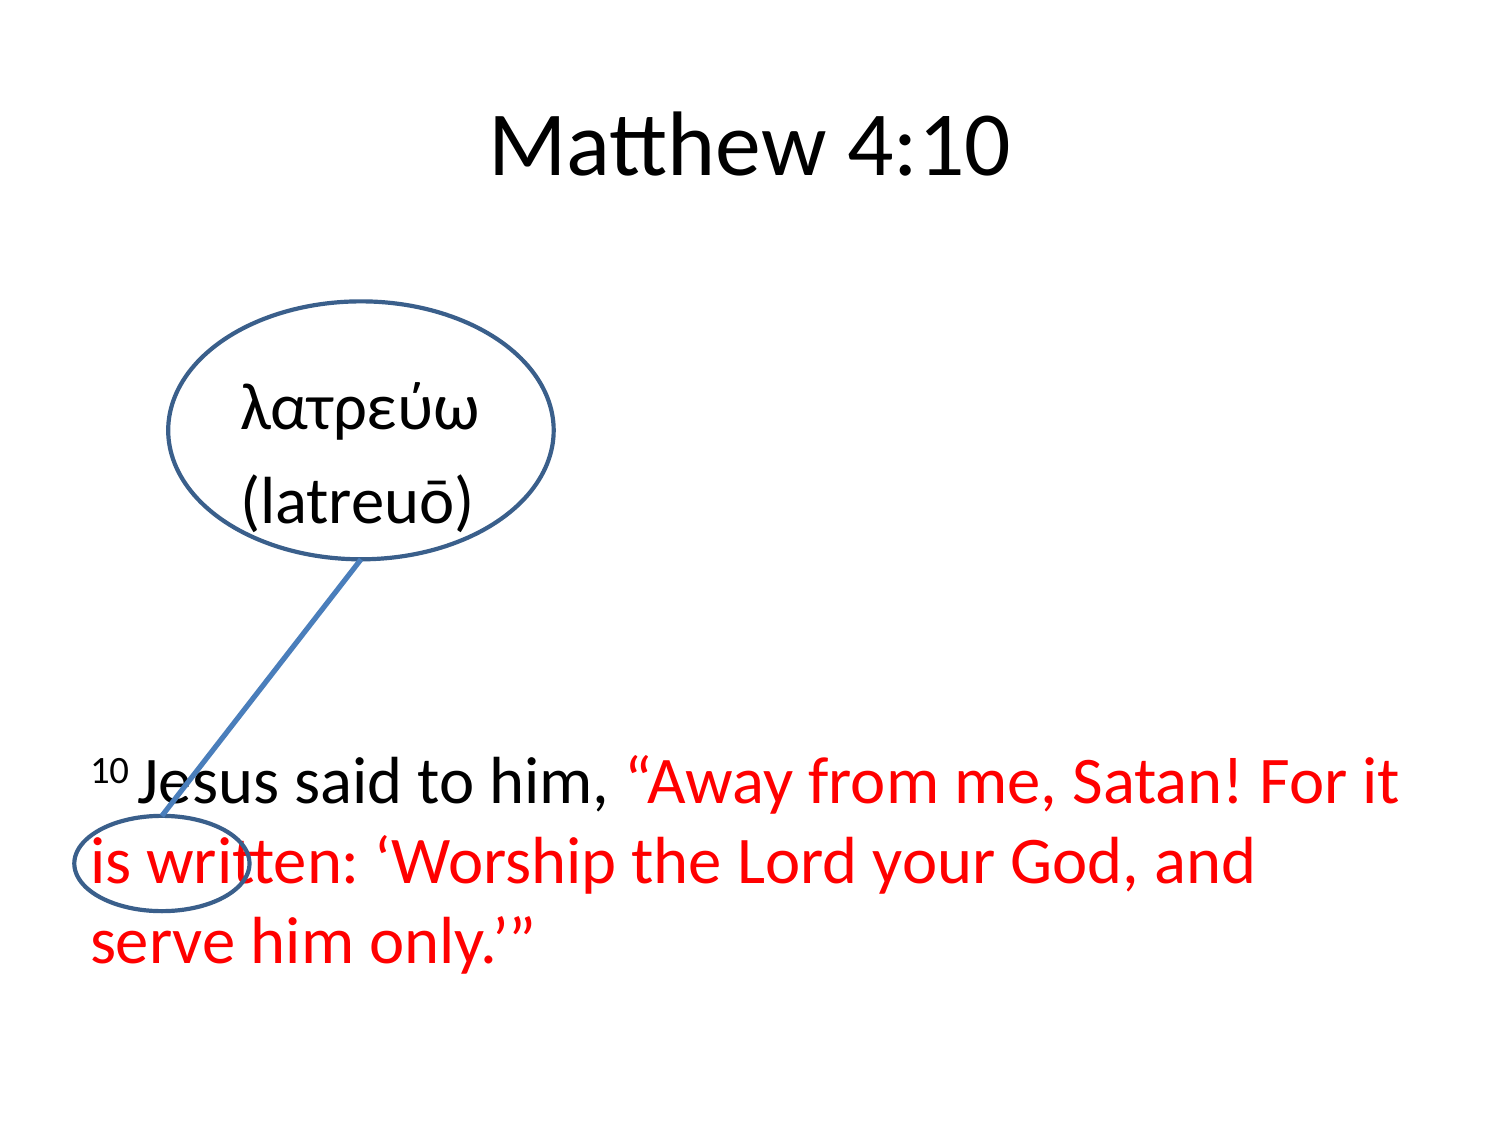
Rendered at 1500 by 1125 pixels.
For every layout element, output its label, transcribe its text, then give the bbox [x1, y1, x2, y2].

text_box [166, 299, 556, 562]
title Matthew 4:10 [75, 45, 1425, 233]
list λατρεύω (latreuō) 10 Jesus said to him, “Away from me, Satan! For it is written: ‘Worship the Lord your God, and serve him only.’” [75, 262, 1425, 1005]
text_box [72, 813, 252, 914]
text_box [161, 559, 362, 817]
